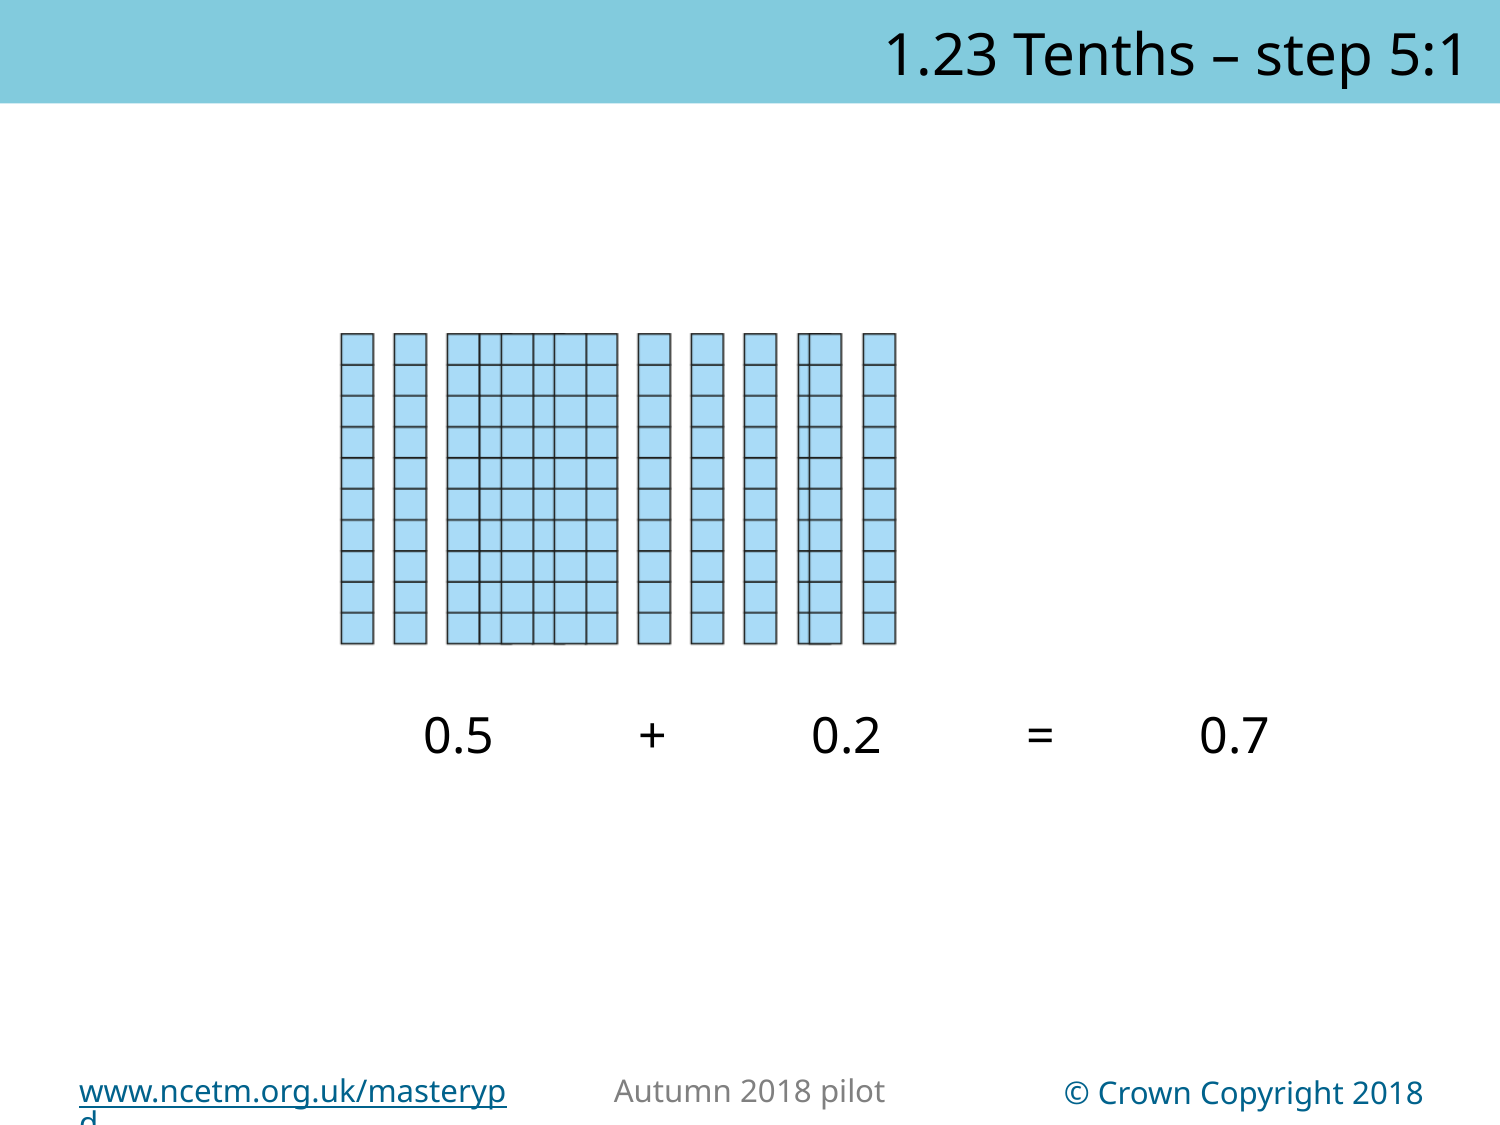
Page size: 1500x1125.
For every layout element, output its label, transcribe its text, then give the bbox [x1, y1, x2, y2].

text_box 0.5 [409, 696, 510, 772]
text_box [801, 320, 899, 652]
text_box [591, 320, 799, 652]
list 1.23 Tenths – step 5:1 [0, 0, 1500, 104]
text_box 0.2 [796, 696, 898, 772]
text_box 0.7 [1184, 696, 1286, 772]
text_box = [1011, 696, 1071, 772]
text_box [333, 320, 590, 652]
text_box + [623, 696, 683, 772]
